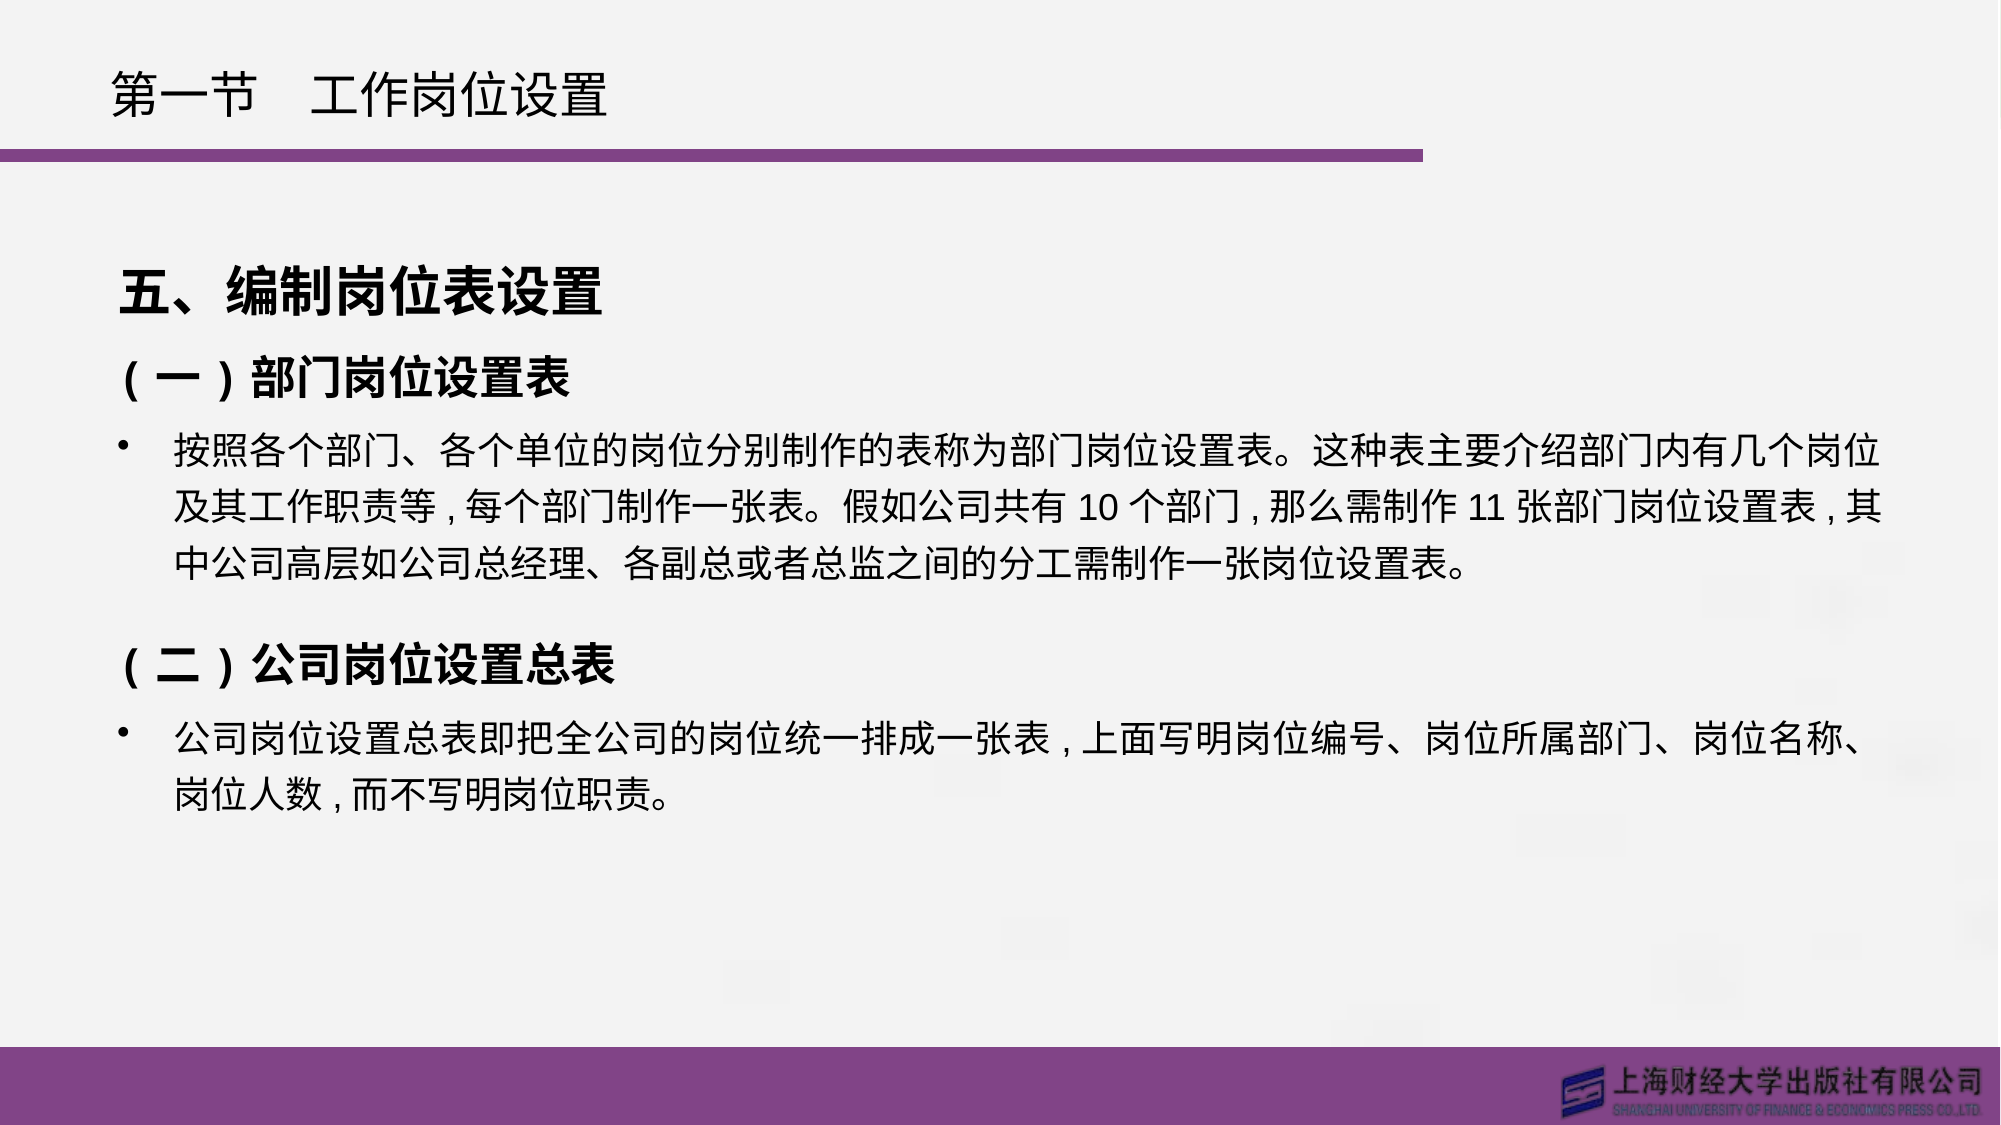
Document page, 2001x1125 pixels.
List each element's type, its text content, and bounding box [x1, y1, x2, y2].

list 五、编制岗位表设置 (一)部门岗位设置表 按照各个部门、各个单位的岗位分别制作的表称为部门岗位设置表。这种表主要介绍部门内有几个岗位及其工作职责等,每个部门制作一张表。假如公司共有10个部门,那么需制作11张部门岗位设置表,其中公司高层如公司总经理、各副总或者总监之间的分工需制作一张岗位设置表。 (二)公司岗位设置总表 公司岗位设置总表即把全公司的岗位统一排成一张表,上面写明岗位编号、岗位所属部门、岗位名称、岗位人数,而不写明岗位职责。 [102, 233, 1898, 1032]
title 第一节 工作岗位设置 [94, 42, 1451, 146]
picture [0, 0, 2001, 1125]
